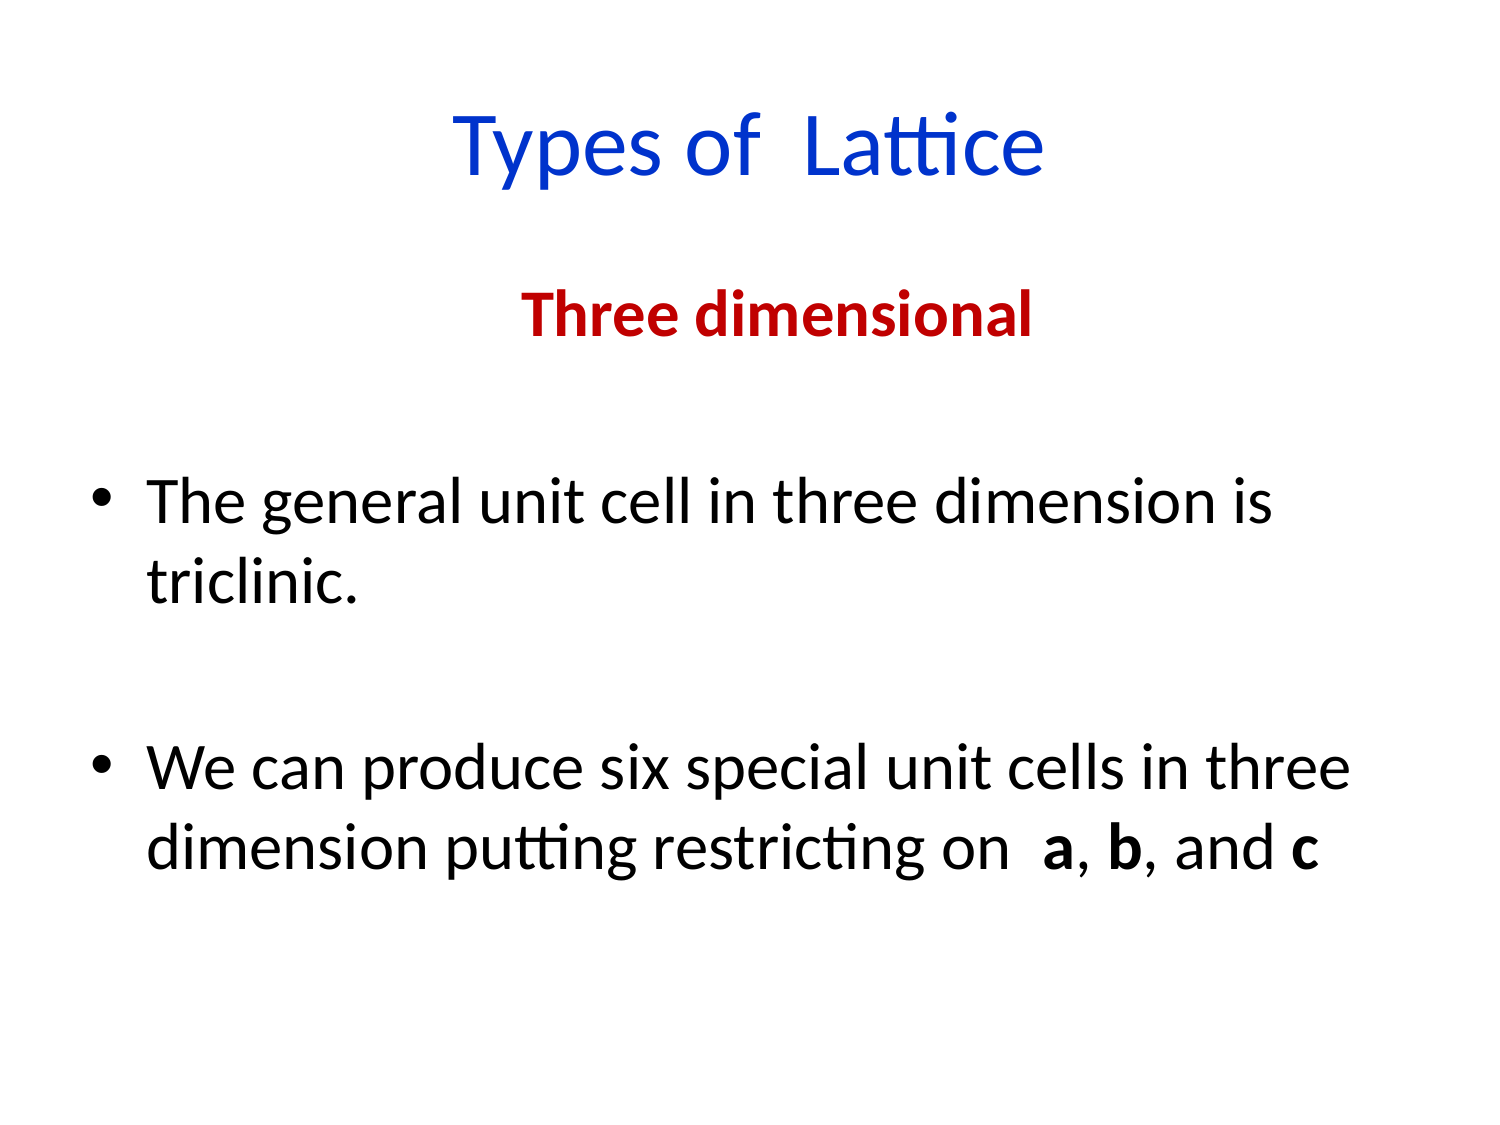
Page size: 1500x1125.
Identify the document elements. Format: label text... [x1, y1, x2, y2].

title Types of Lattice [75, 45, 1425, 233]
list Three dimensional The general unit cell in three dimension is triclinic. We can produce six special unit cells in three dimension putting restricting on a, b, and c [75, 262, 1425, 1005]
